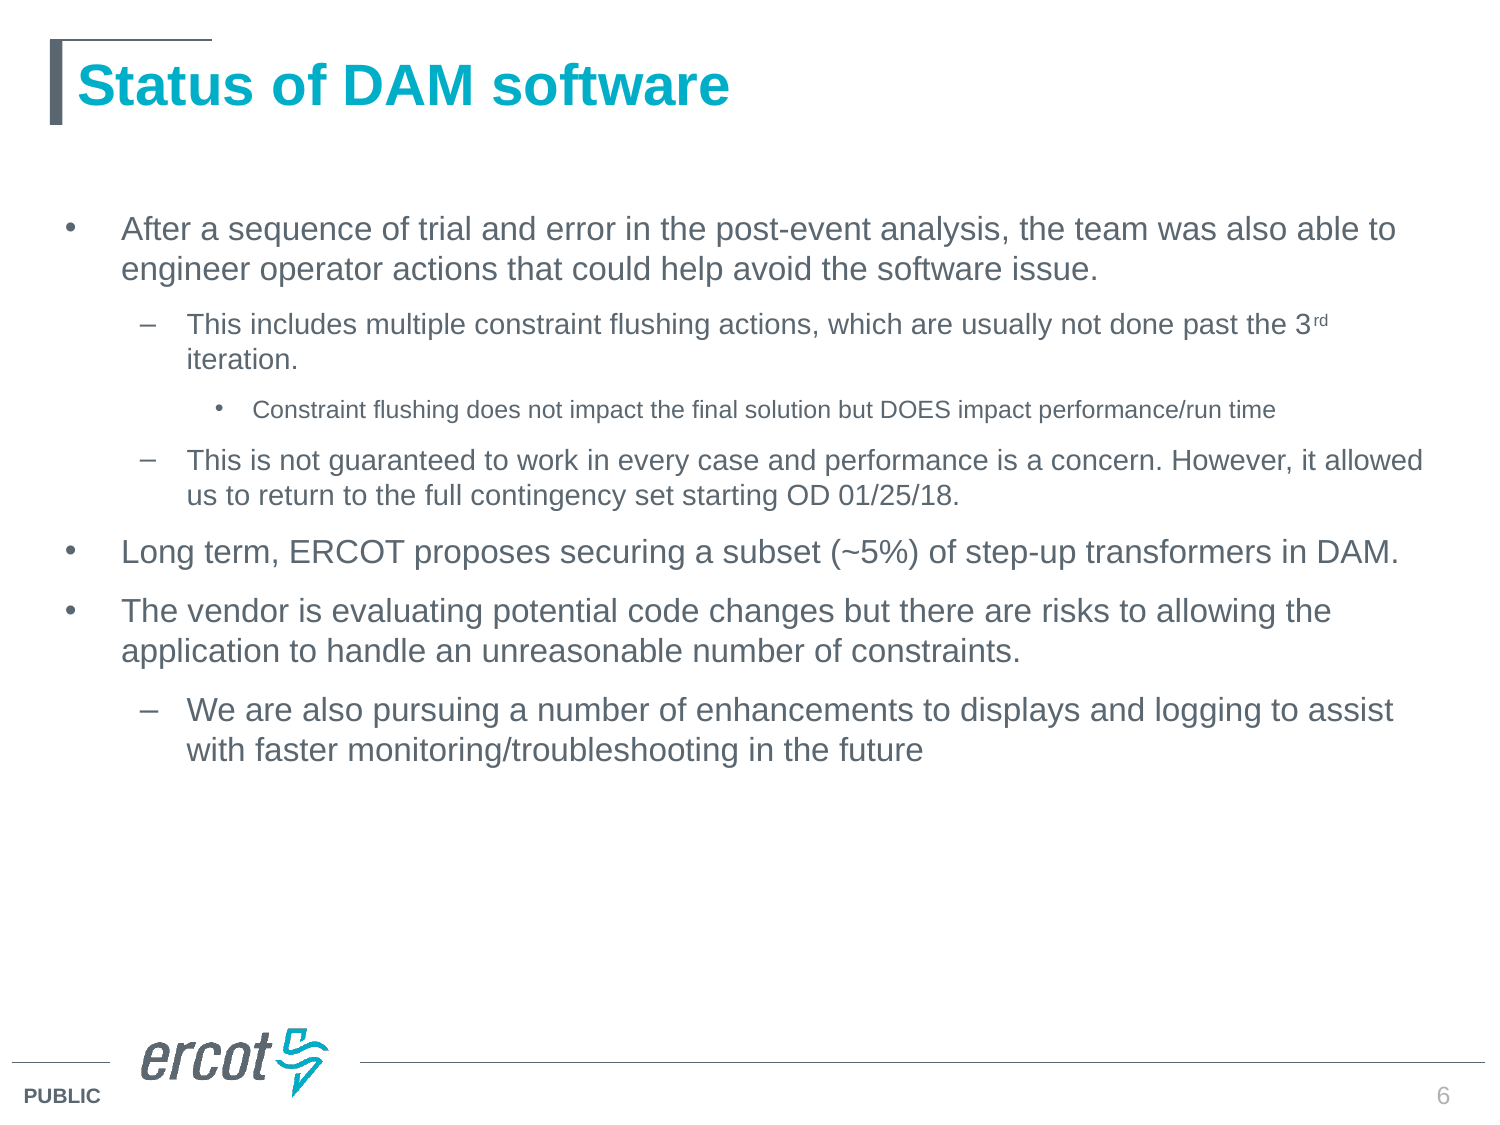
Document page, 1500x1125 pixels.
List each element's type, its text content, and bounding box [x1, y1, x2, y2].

picture [137, 1024, 332, 1100]
title Status of DAM software [62, 39, 1450, 125]
list After a sequence of trial and error in the post-event analysis, the team was also able to engineer operator actions that could help avoid the software issue. This includes multiple constraint flushing actions, which are usually not done past the 3rd iteration. Constraint flushing does not impact the final solution but DOES impact performance/run time This is not guaranteed to work in every case and performance is a concern. However, it allowed us to return to the full contingency set starting OD 01/25/18. Long term, ERCOT proposes securing a subset (~5%) of step-up transformers in DAM. The vendor is evaluating potential code changes but there are risks to allowing the application to handle an unreasonable number of constraints. We are also pursuing a number of enhancements to displays and logging to assist with faster monitoring/troubleshooting in the future [50, 200, 1450, 1000]
slide_number 6 [1400, 1076, 1488, 1113]
